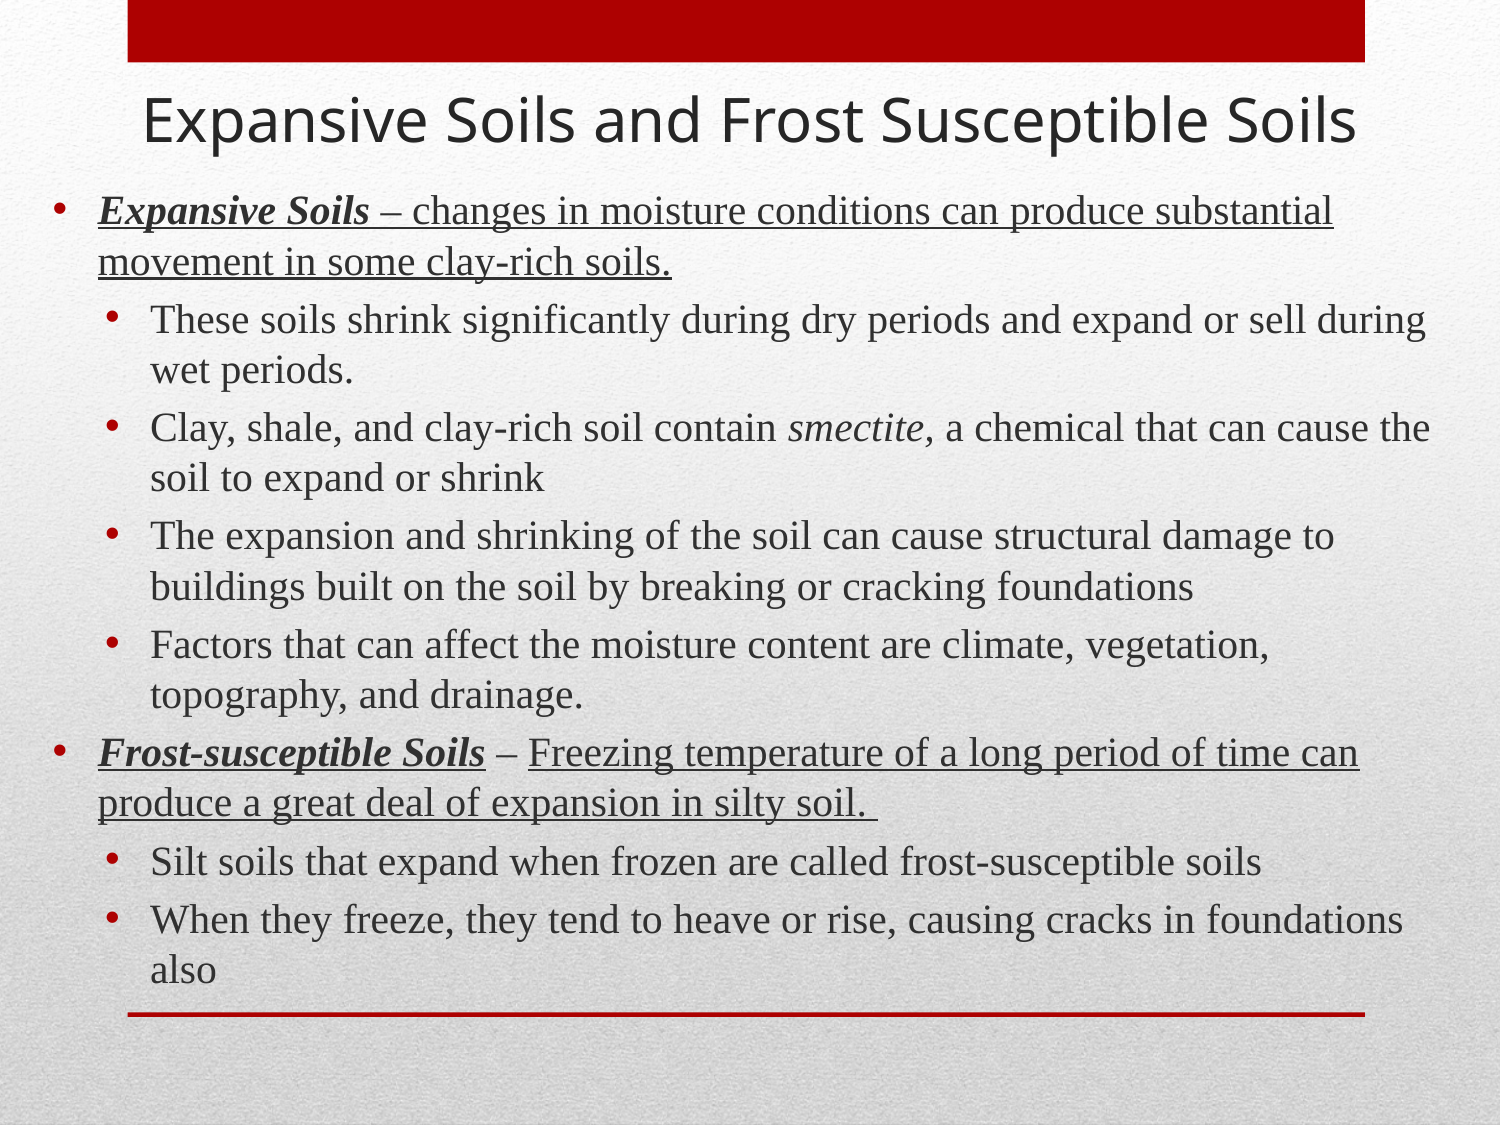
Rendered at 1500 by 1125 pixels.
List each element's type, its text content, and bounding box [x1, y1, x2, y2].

title Expansive Soils and Frost Susceptible Soils [50, 24, 1450, 162]
list Expansive Soils – changes in moisture conditions can produce substantial movement in some clay-rich soils. These soils shrink significantly during dry periods and expand or sell during wet periods. Clay, shale, and clay-rich soil contain smectite, a chemical that can cause the soil to expand or shrink The expansion and shrinking of the soil can cause structural damage to buildings built on the soil by breaking or cracking foundations Factors that can affect the moisture content are climate, vegetation, topography, and drainage. Frost-susceptible Soils – Freezing temperature of a long period of time can produce a great deal of expansion in silty soil. Silt soils that expand when frozen are called frost-susceptible soils When they freeze, they tend to heave or rise, causing cracks in foundations also [37, 162, 1463, 1013]
